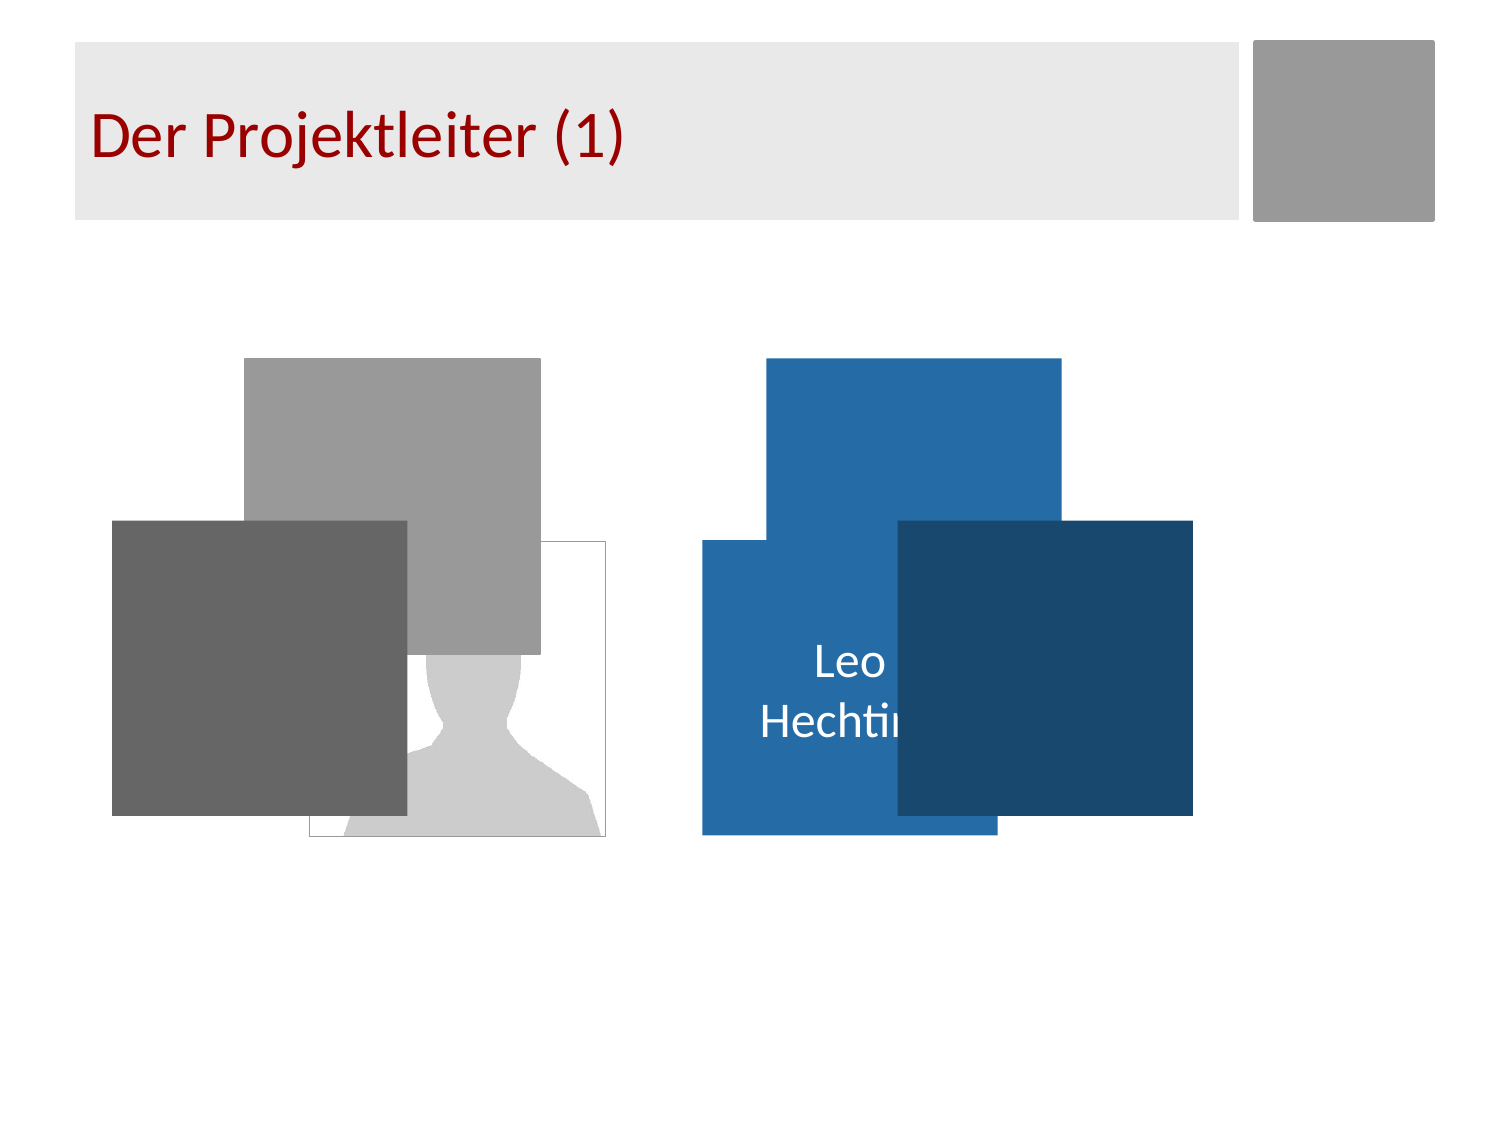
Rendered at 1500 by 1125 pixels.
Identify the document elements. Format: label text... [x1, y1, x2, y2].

text_box [764, 356, 1064, 538]
text_box [896, 518, 1195, 818]
text_box [110, 518, 410, 818]
title Der Projektleiter (1) [75, 42, 1239, 220]
text_box [243, 357, 542, 656]
text_box [308, 539, 607, 839]
text_box Leo Hechting [700, 538, 1000, 837]
